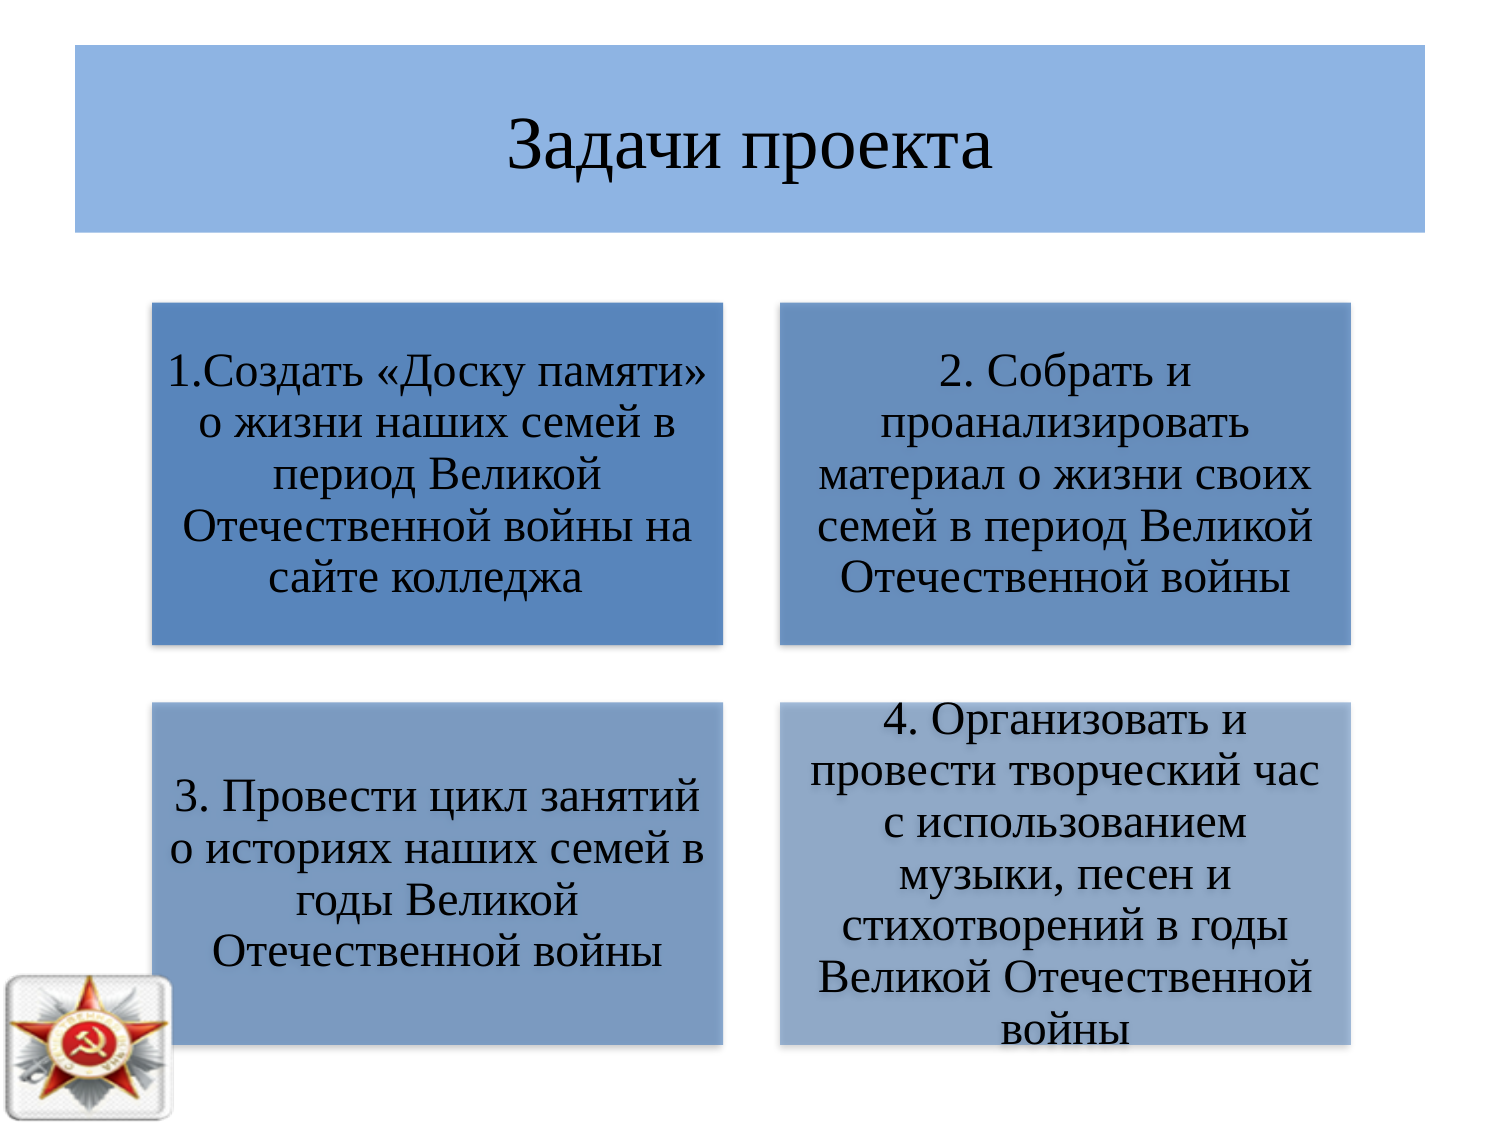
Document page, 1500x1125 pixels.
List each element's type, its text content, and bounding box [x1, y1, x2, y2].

title Задачи проекта [75, 45, 1425, 233]
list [76, 302, 1427, 1046]
text_box [0, 971, 178, 1125]
